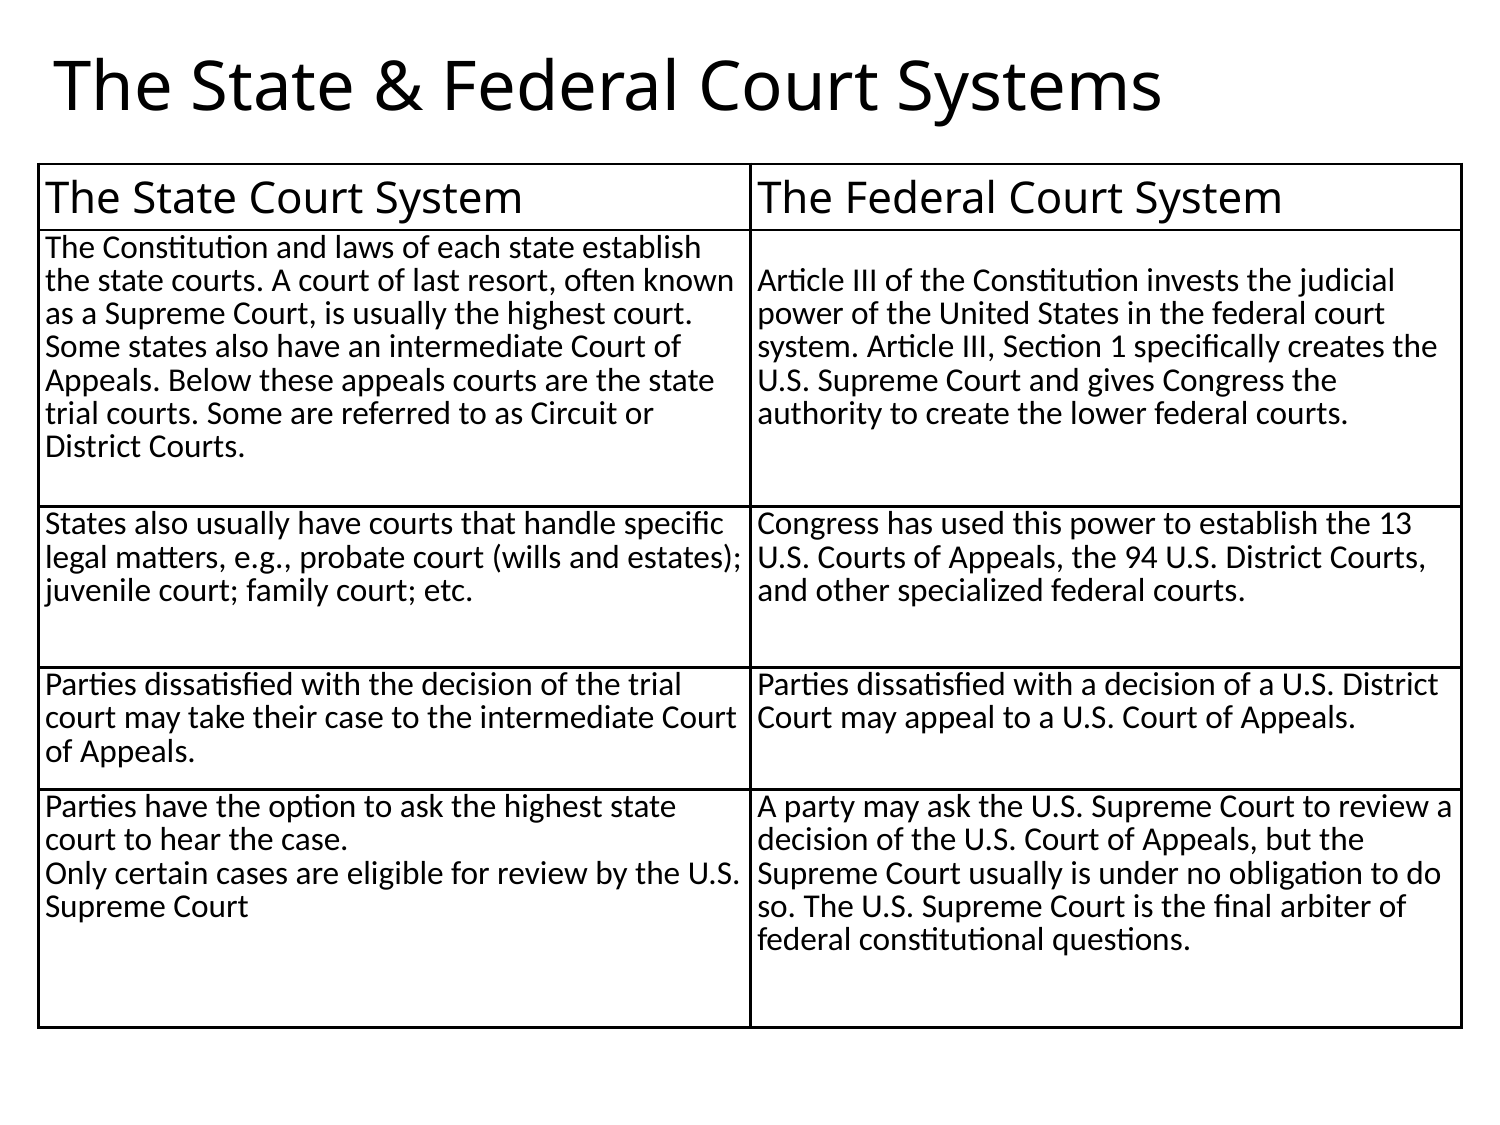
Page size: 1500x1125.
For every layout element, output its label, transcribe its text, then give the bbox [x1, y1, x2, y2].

table_cell States also usually have courts that handle specific legal matters, e.g., probate court (wills and estates); juvenile court; family court; etc. [40, 508, 749, 666]
table_cell Congress has used this power to establish the 13 U.S. Courts of Appeals, the 94 U.S. District Courts, and other specialized federal courts. [752, 508, 1460, 666]
table_header The Federal Court System [752, 165, 1460, 229]
title The State & Federal Court Systems [38, 6, 1333, 163]
table_cell Parties dissatisfied with the decision of the trial court may take their case to the intermediate Court of Appeals. [40, 669, 749, 788]
table_cell Parties have the option to ask the highest state court to hear the case. Only certain cases are eligible for review by the U.S. Supreme Court [40, 791, 749, 1026]
table_header The State Court System [40, 165, 749, 229]
table_cell Article III of the Constitution invests the judicial power of the United States in the federal court system. Article III, Section 1 specifically creates the U.S. Supreme Court and gives Congress the authority to create the lower federal courts. [752, 231, 1460, 505]
table_cell The Constitution and laws of each state establish the state courts. A court of last resort, often known as a Supreme Court, is usually the highest court. Some states also have an intermediate Court of Appeals. Below these appeals courts are the state trial courts. Some are referred to as Circuit or District Courts. [40, 231, 749, 505]
table_cell Parties dissatisfied with a decision of a U.S. District Court may appeal to a U.S. Court of Appeals. [752, 669, 1460, 788]
table_cell A party may ask the U.S. Supreme Court to review a decision of the U.S. Court of Appeals, but the Supreme Court usually is under no obligation to do so. The U.S. Supreme Court is the final arbiter of federal constitutional questions. [752, 791, 1460, 1026]
